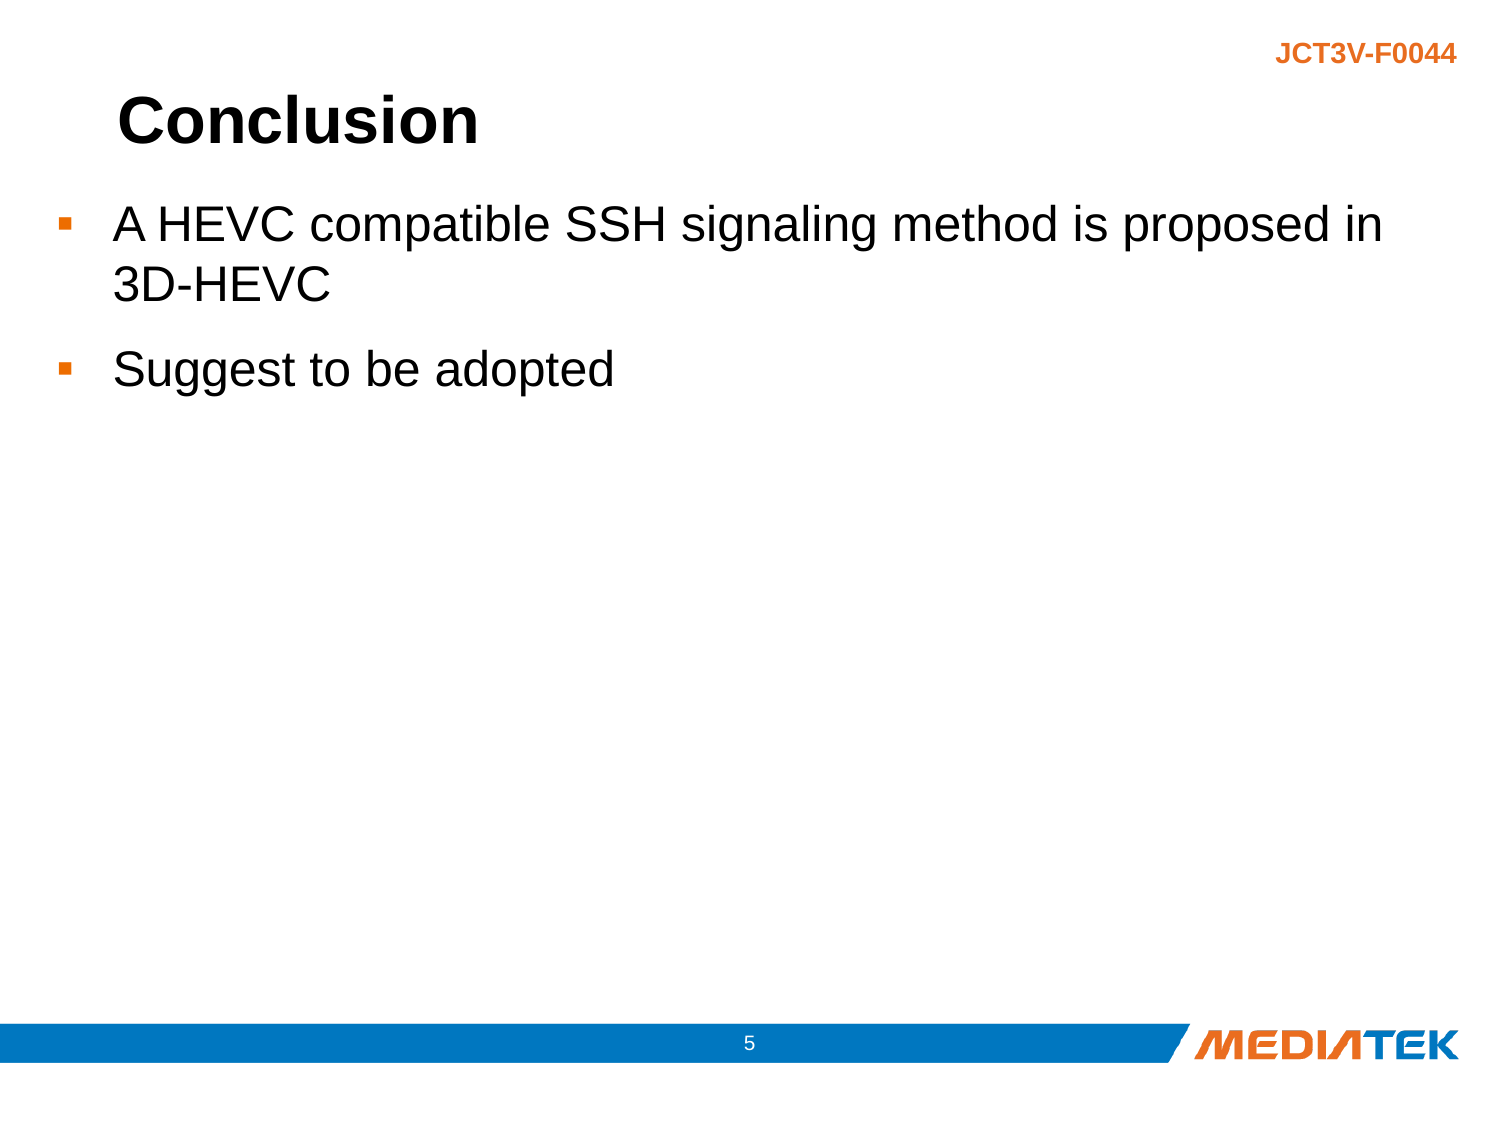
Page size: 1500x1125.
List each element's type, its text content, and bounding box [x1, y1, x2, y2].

picture [0, 1023, 711, 1063]
list A HEVC compatible SSH signaling method is proposed in 3D-HEVC Suggest to be adopted [41, 184, 1459, 998]
slide_number 4 [711, 1022, 789, 1090]
title Conclusion [101, 62, 1425, 172]
picture [789, 1023, 1459, 1063]
